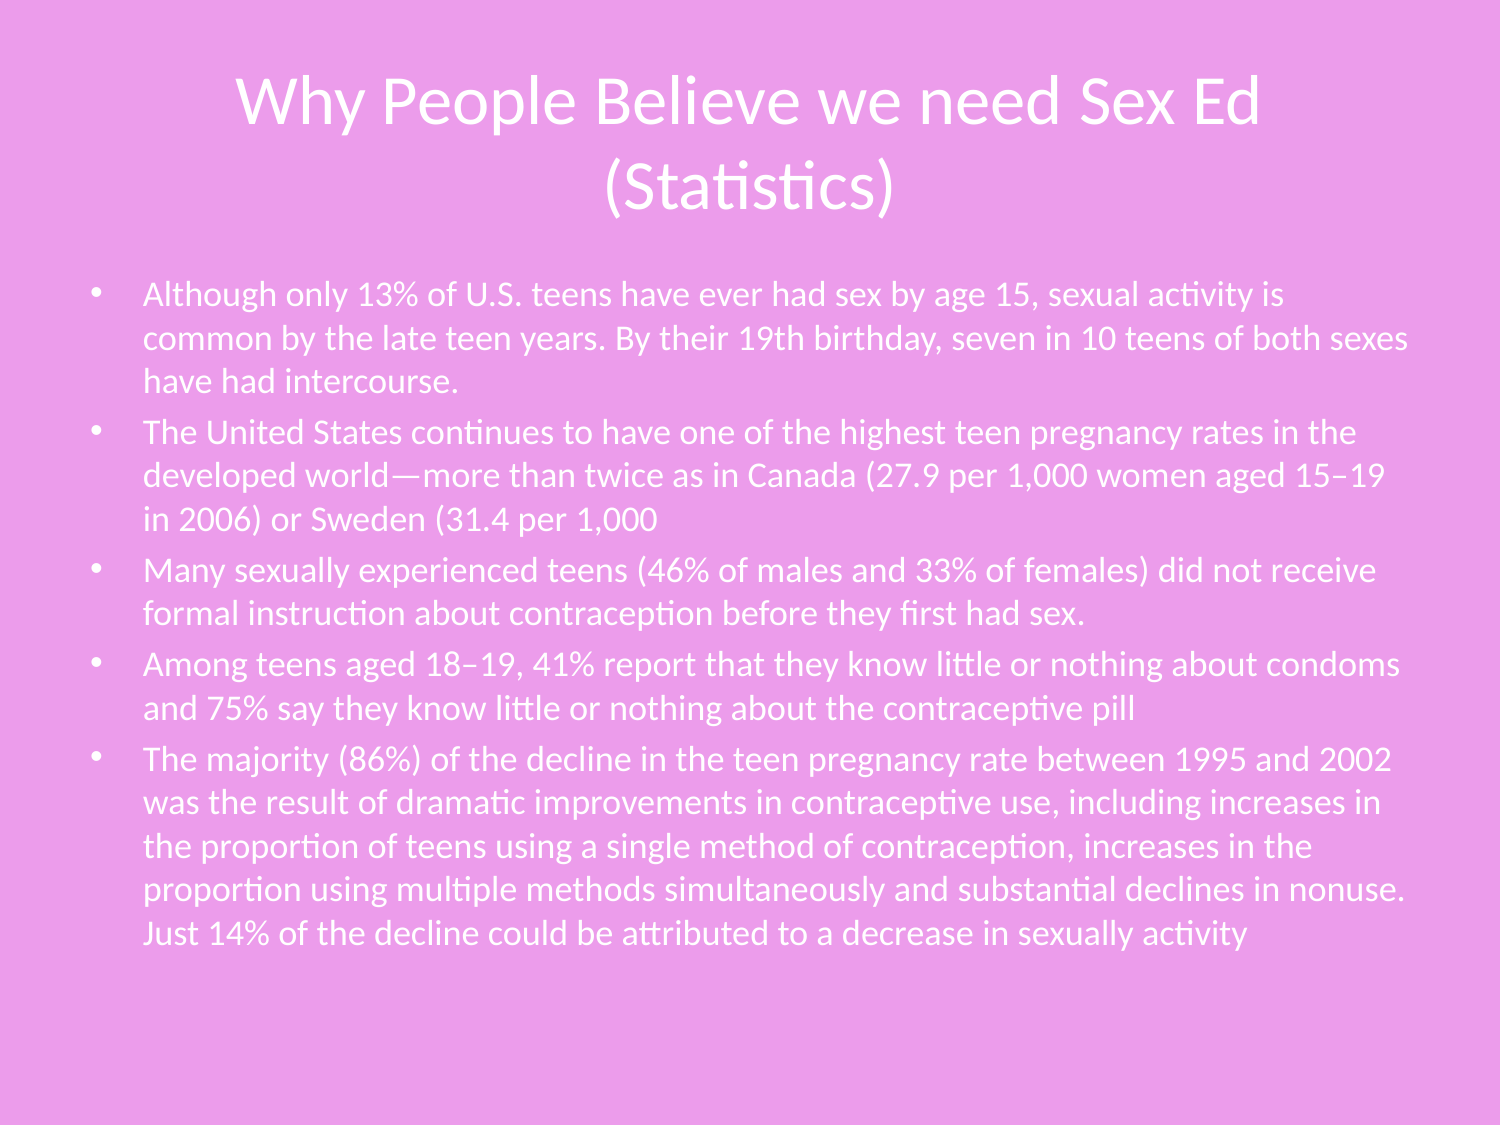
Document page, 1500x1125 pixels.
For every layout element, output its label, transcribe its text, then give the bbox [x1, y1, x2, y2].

list Although only 13% of U.S. teens have ever had sex by age 15, sexual activity is common by the late teen years. By their 19th birthday, seven in 10 teens of both sexes have had intercourse. The United States continues to have one of the highest teen pregnancy rates in the developed world—more than twice as in Canada (27.9 per 1,000 women aged 15–19 in 2006) or Sweden (31.4 per 1,000 Many sexually experienced teens (46% of males and 33% of females) did not receive formal instruction about contraception before they first had sex. Among teens aged 18–19, 41% report that they know little or nothing about condoms and 75% say they know little or nothing about the contraceptive pill The majority (86%) of the decline in the teen pregnancy rate between 1995 and 2002 was the result of dramatic improvements in contraceptive use, including increases in the proportion of teens using a single method of contraception, increases in the proportion using multiple methods simultaneously and substantial declines in nonuse. Just 14% of the decline could be attributed to a decrease in sexually activity [75, 262, 1425, 1005]
title Why People Believe we need Sex Ed (Statistics) [75, 45, 1425, 233]
